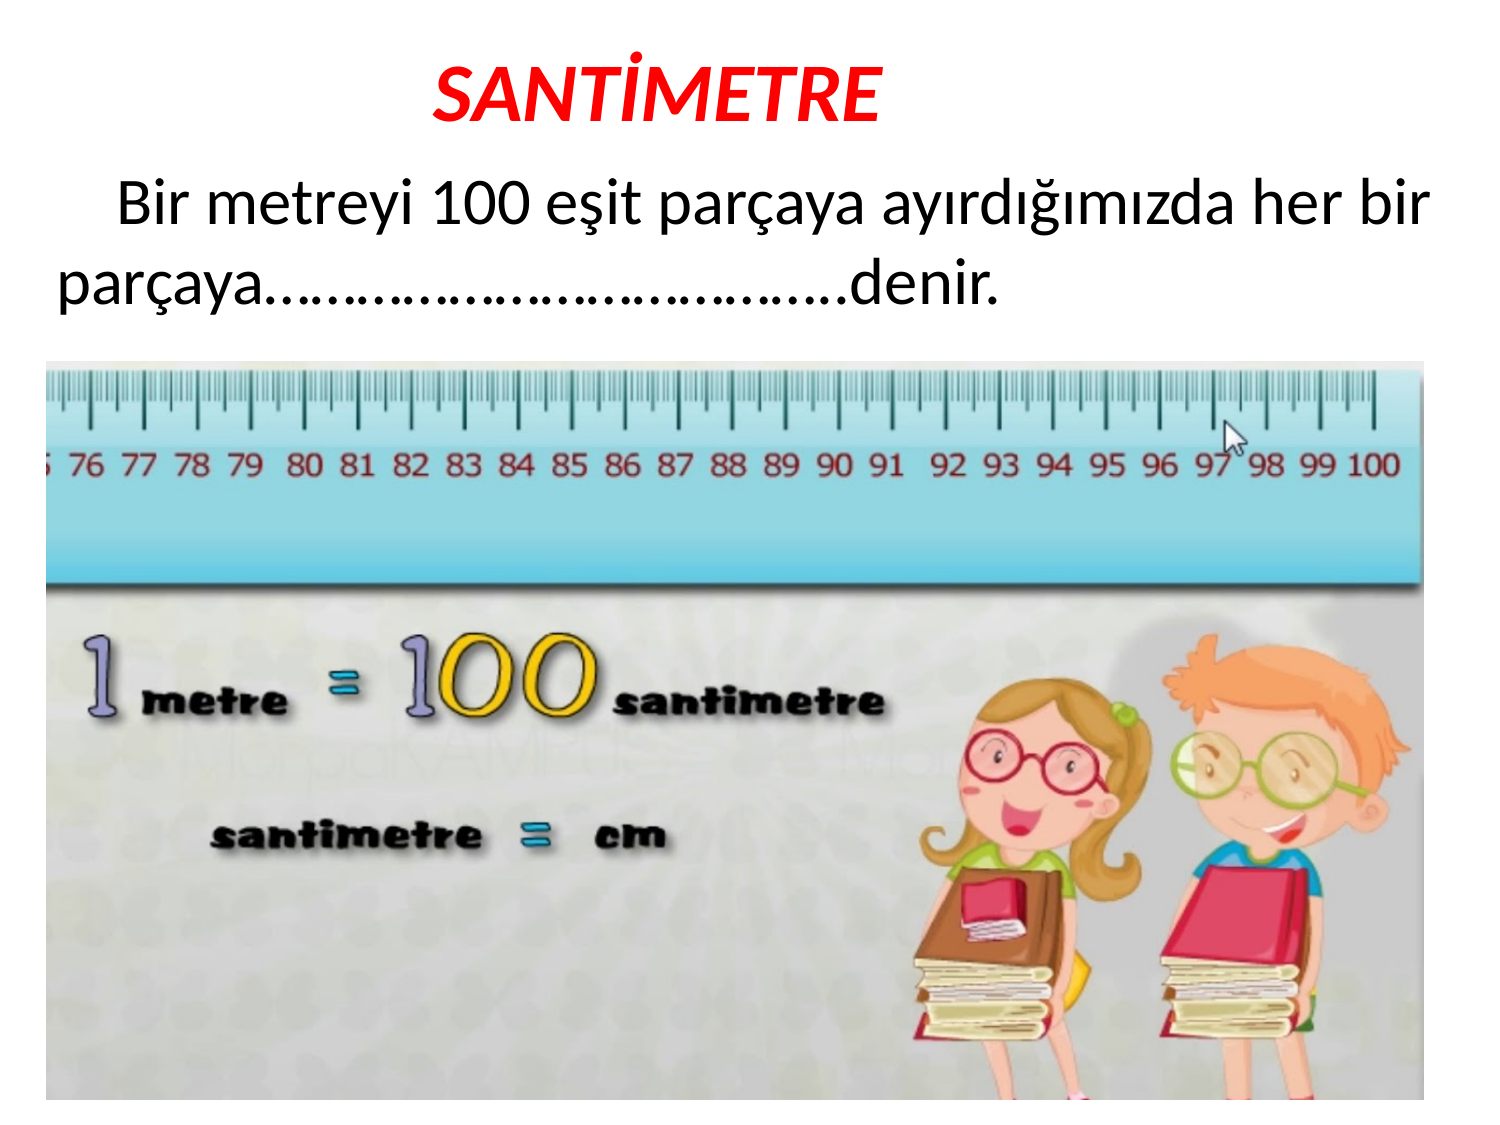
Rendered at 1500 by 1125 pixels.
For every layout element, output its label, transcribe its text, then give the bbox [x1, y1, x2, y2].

picture [45, 361, 1424, 1100]
text_box Bir metreyi 100 eşit parçaya ayırdığımızda her bir parçaya………………………………..denir. [41, 150, 1471, 326]
text_box SANTİMETRE [419, 30, 1247, 146]
